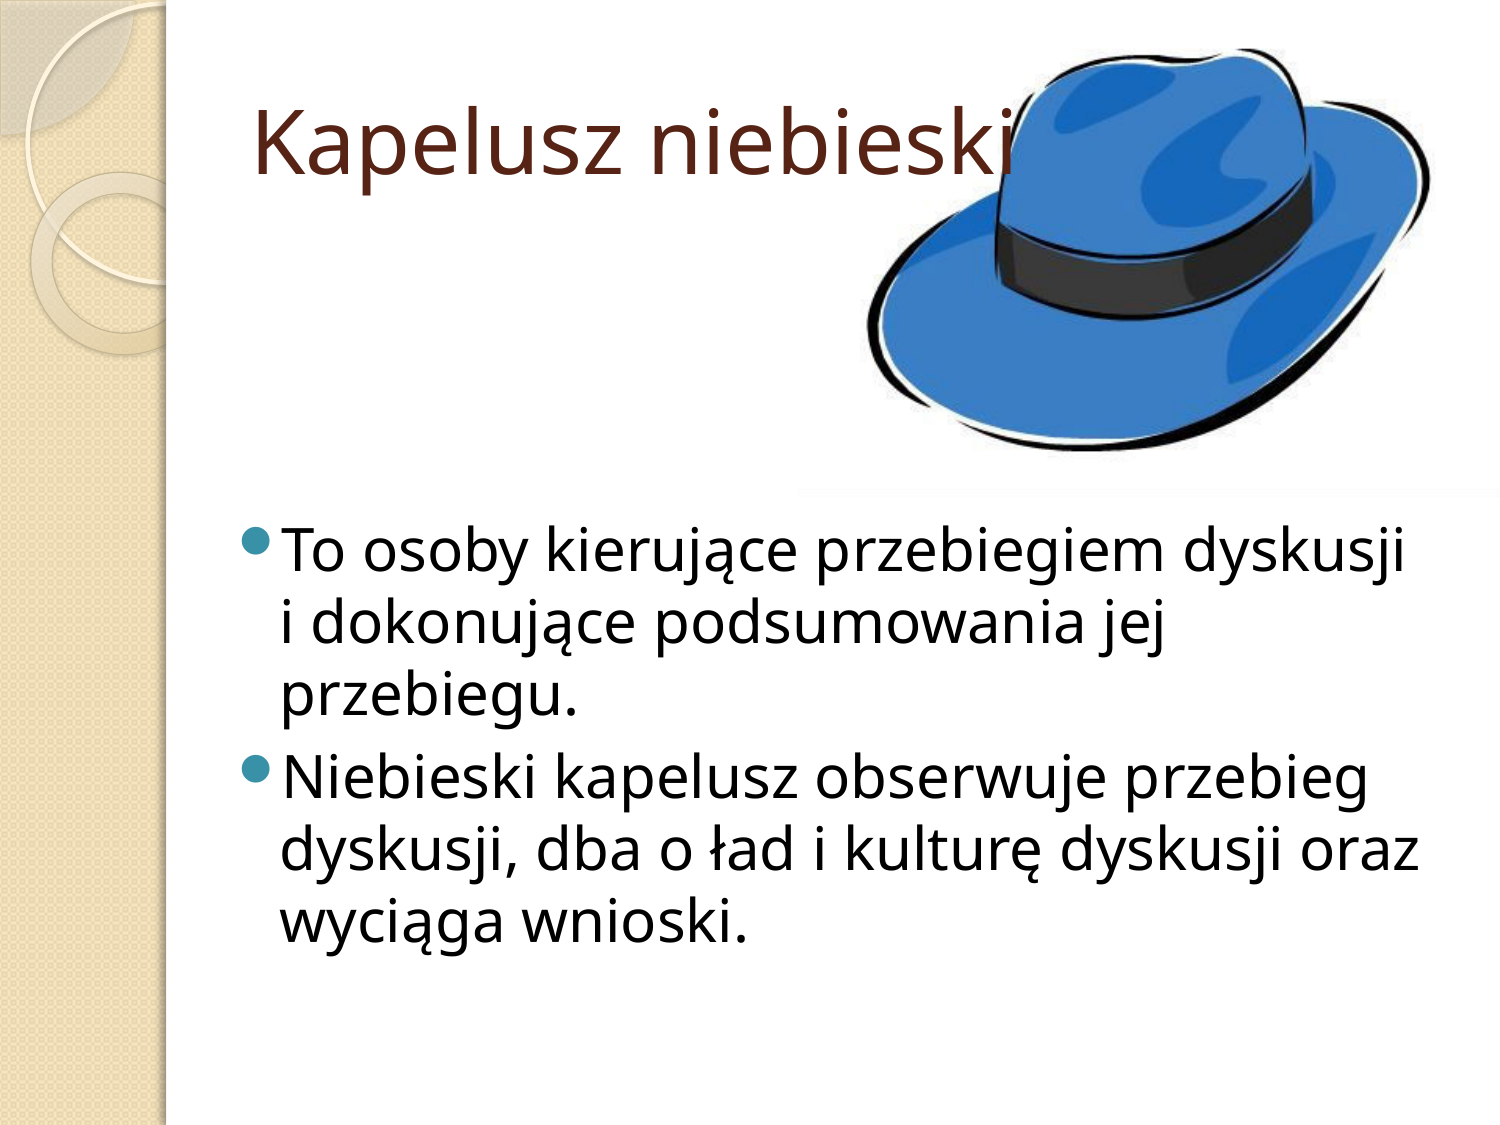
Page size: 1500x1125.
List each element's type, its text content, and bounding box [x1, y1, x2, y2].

picture [798, 0, 1500, 498]
title Kapelusz niebieski [235, 45, 791, 233]
list To osoby kierujące przebiegiem dyskusji i dokonujące podsumowania jej przebiegu. Niebieski kapelusz obserwuje przebieg dyskusji, dba o ład i kulturę dyskusji oraz wyciąga wnioski. [210, 503, 1441, 1014]
